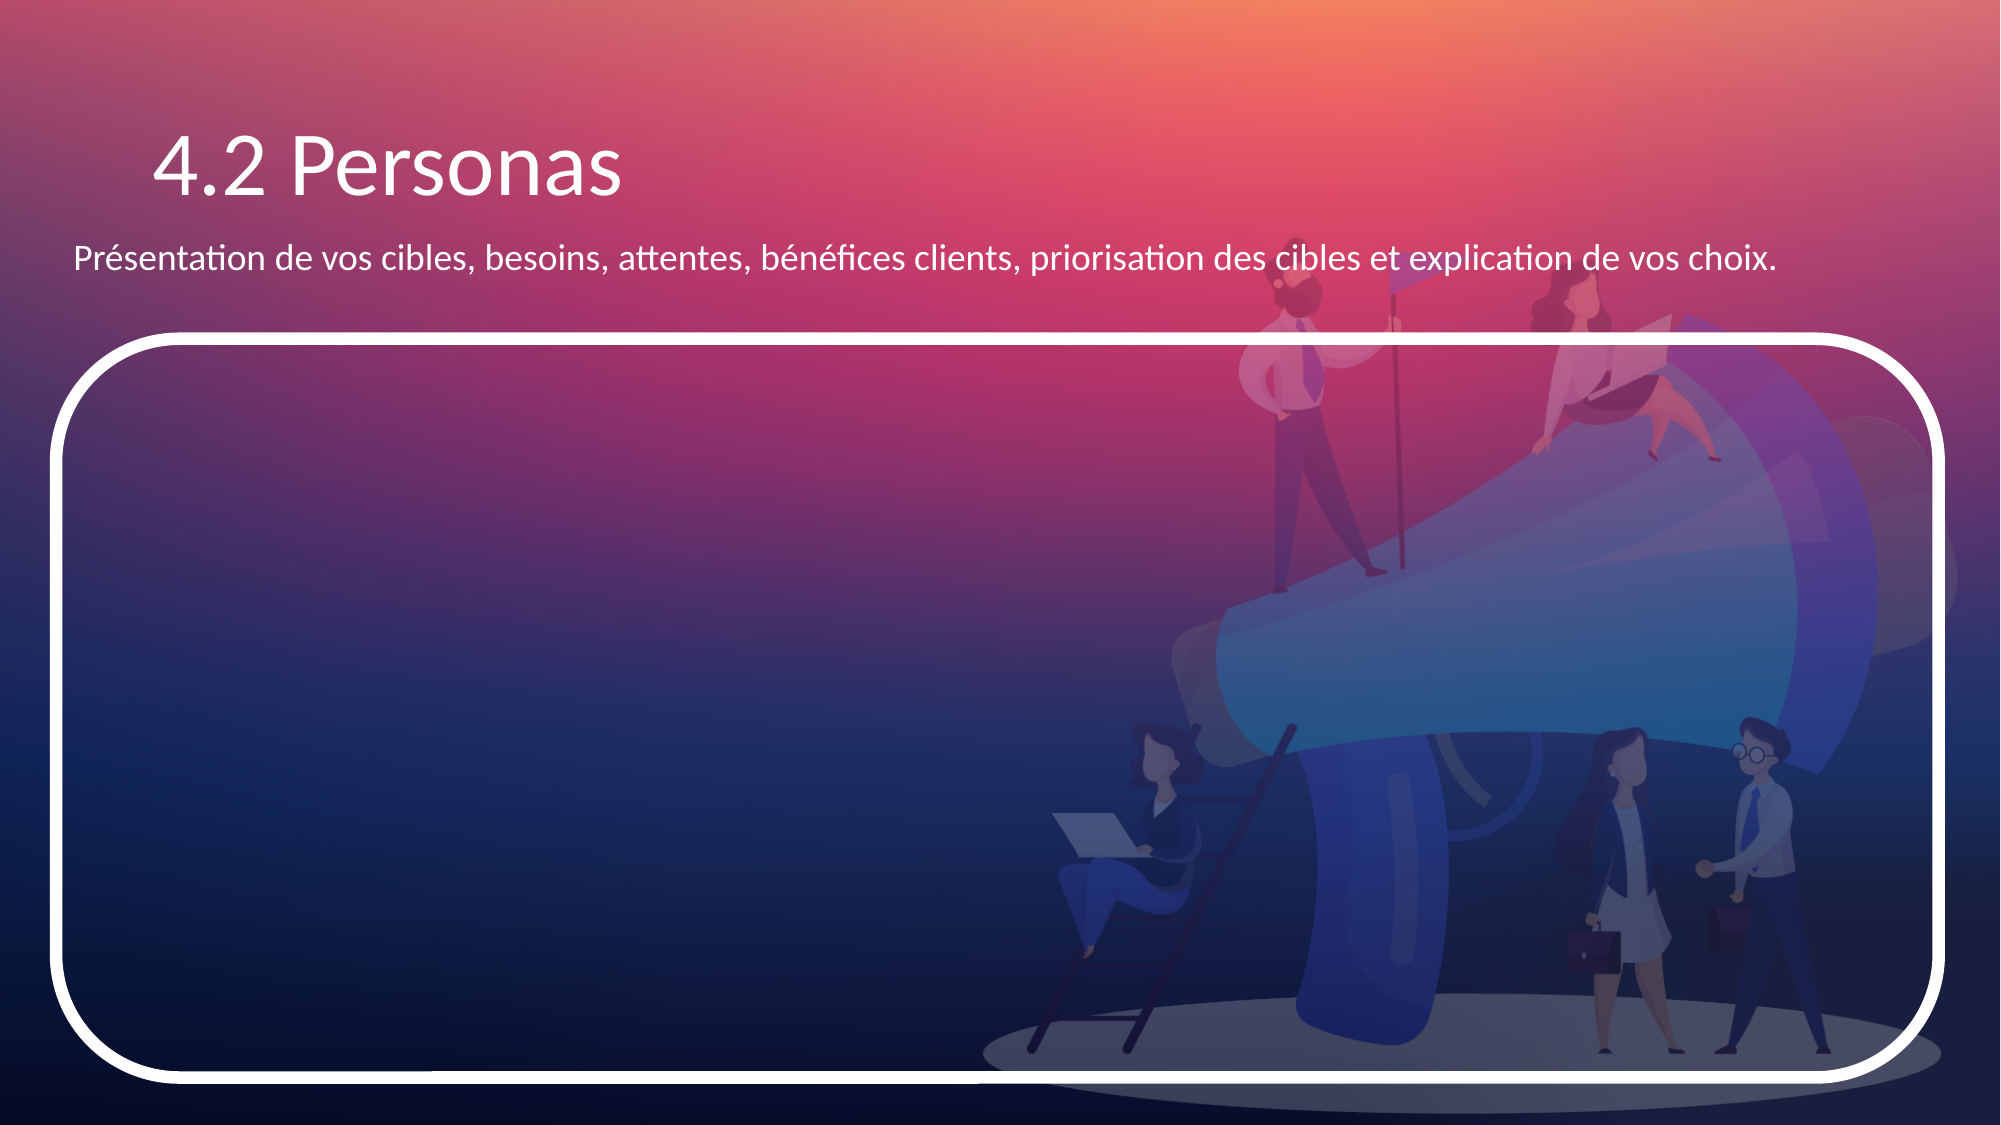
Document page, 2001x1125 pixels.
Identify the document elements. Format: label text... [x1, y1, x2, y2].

title 4.2 Personas [137, 59, 1863, 233]
text_box Présentation de vos cibles, besoins, attentes, bénéfices clients, priorisation des cibles et explication de vos choix. [58, 233, 922, 285]
text_box [56, 338, 922, 1078]
picture [0, 0, 2001, 1125]
list [78, 322, 922, 387]
